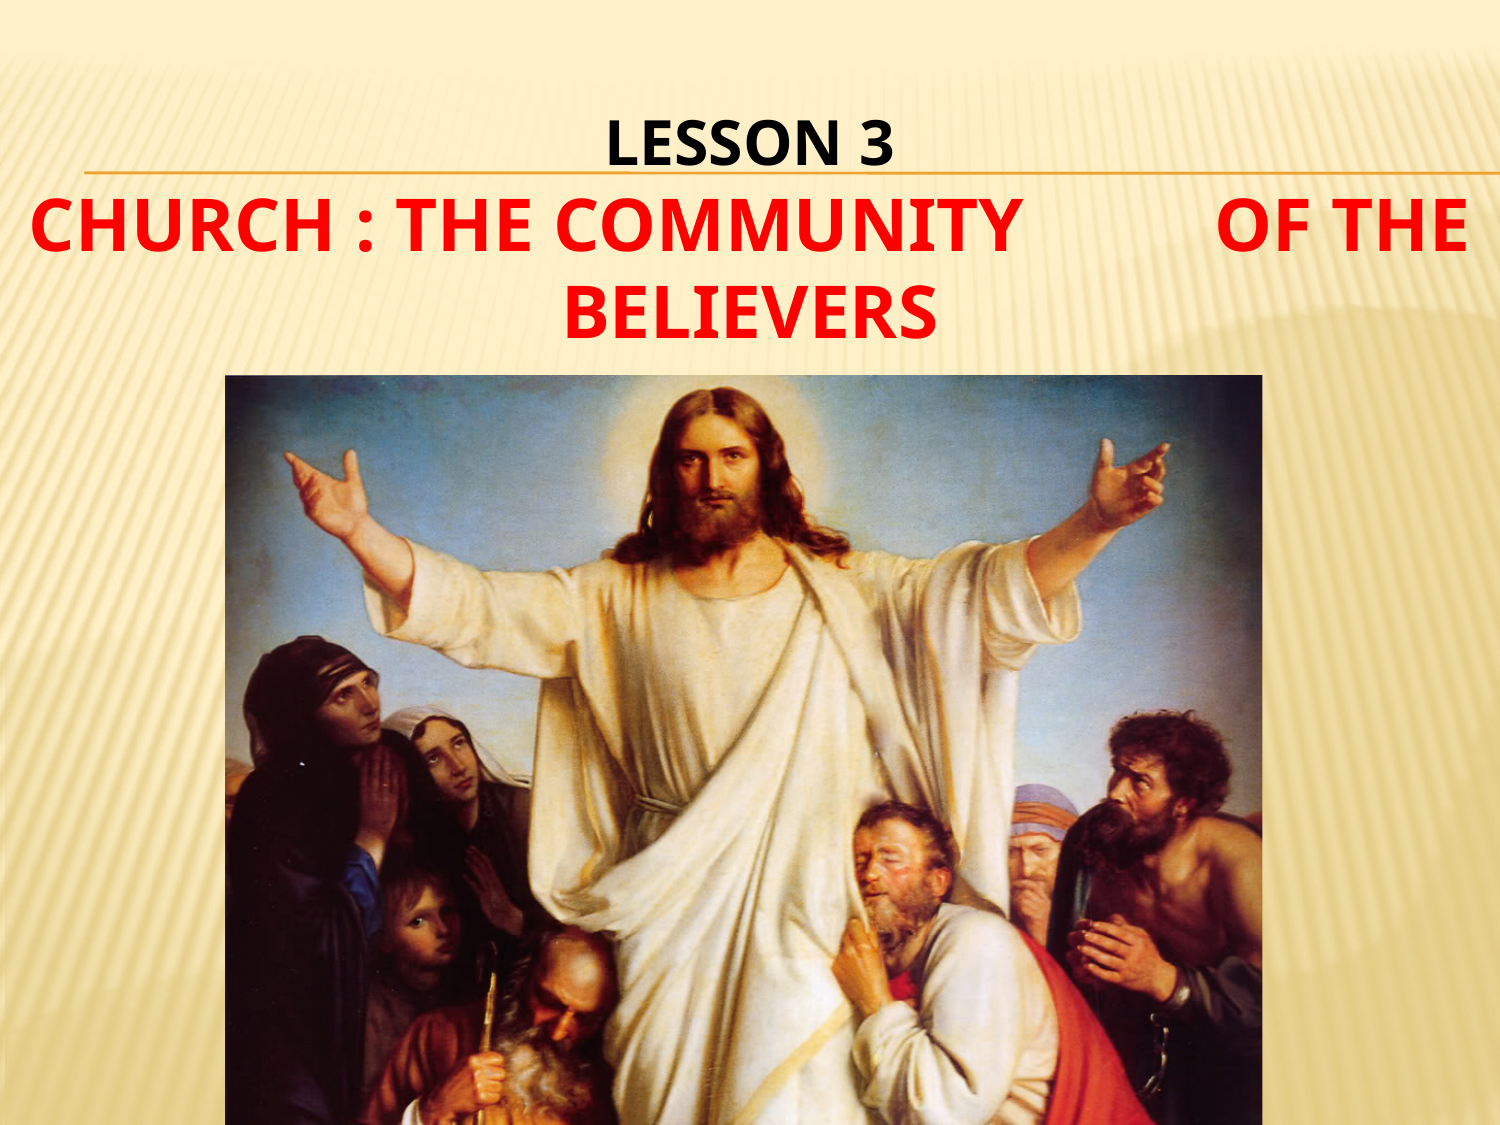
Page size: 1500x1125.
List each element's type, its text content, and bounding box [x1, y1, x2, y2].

picture [224, 374, 1263, 1125]
text_box LESSON 3 CHURCH : THE COMMUNITY OF THE BELIEVERS [0, 95, 1500, 361]
